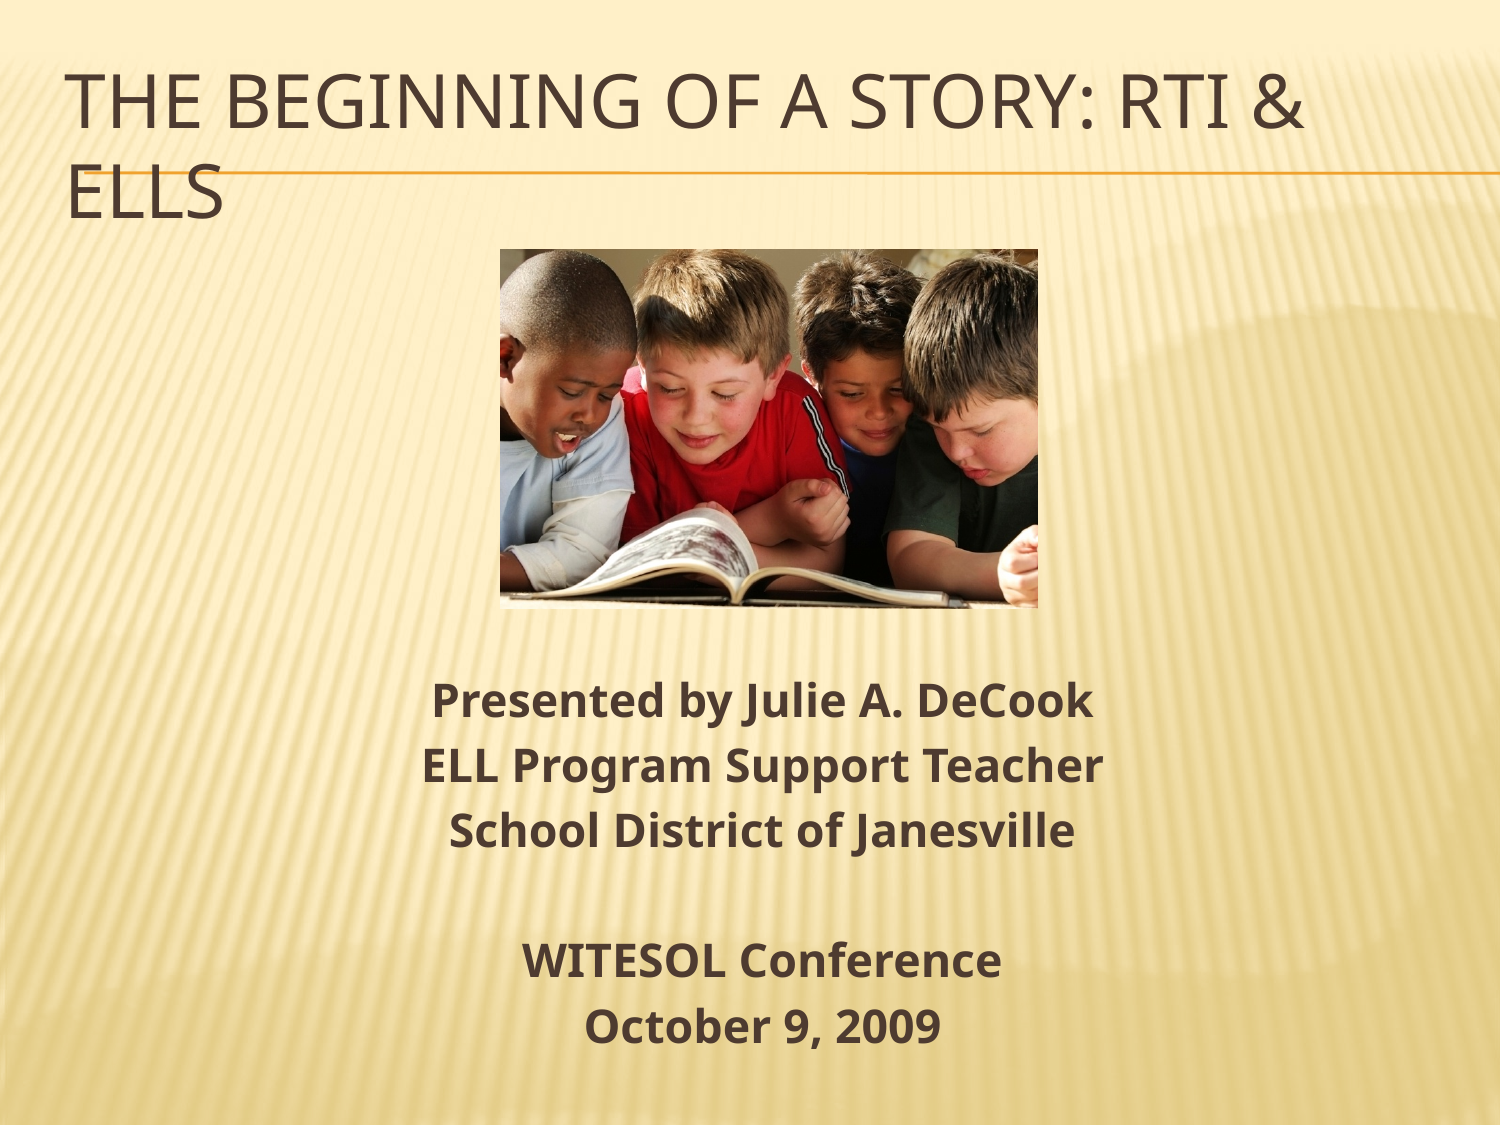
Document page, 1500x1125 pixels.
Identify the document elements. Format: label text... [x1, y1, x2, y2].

title The beginning of a story: rti & ells [50, 75, 1475, 213]
picture [499, 249, 1038, 610]
list Presented by Julie A. DeCook ELL Program Support Teacher School District of Janesville WITESOL Conference October 9, 2009 [50, 254, 1475, 1063]
